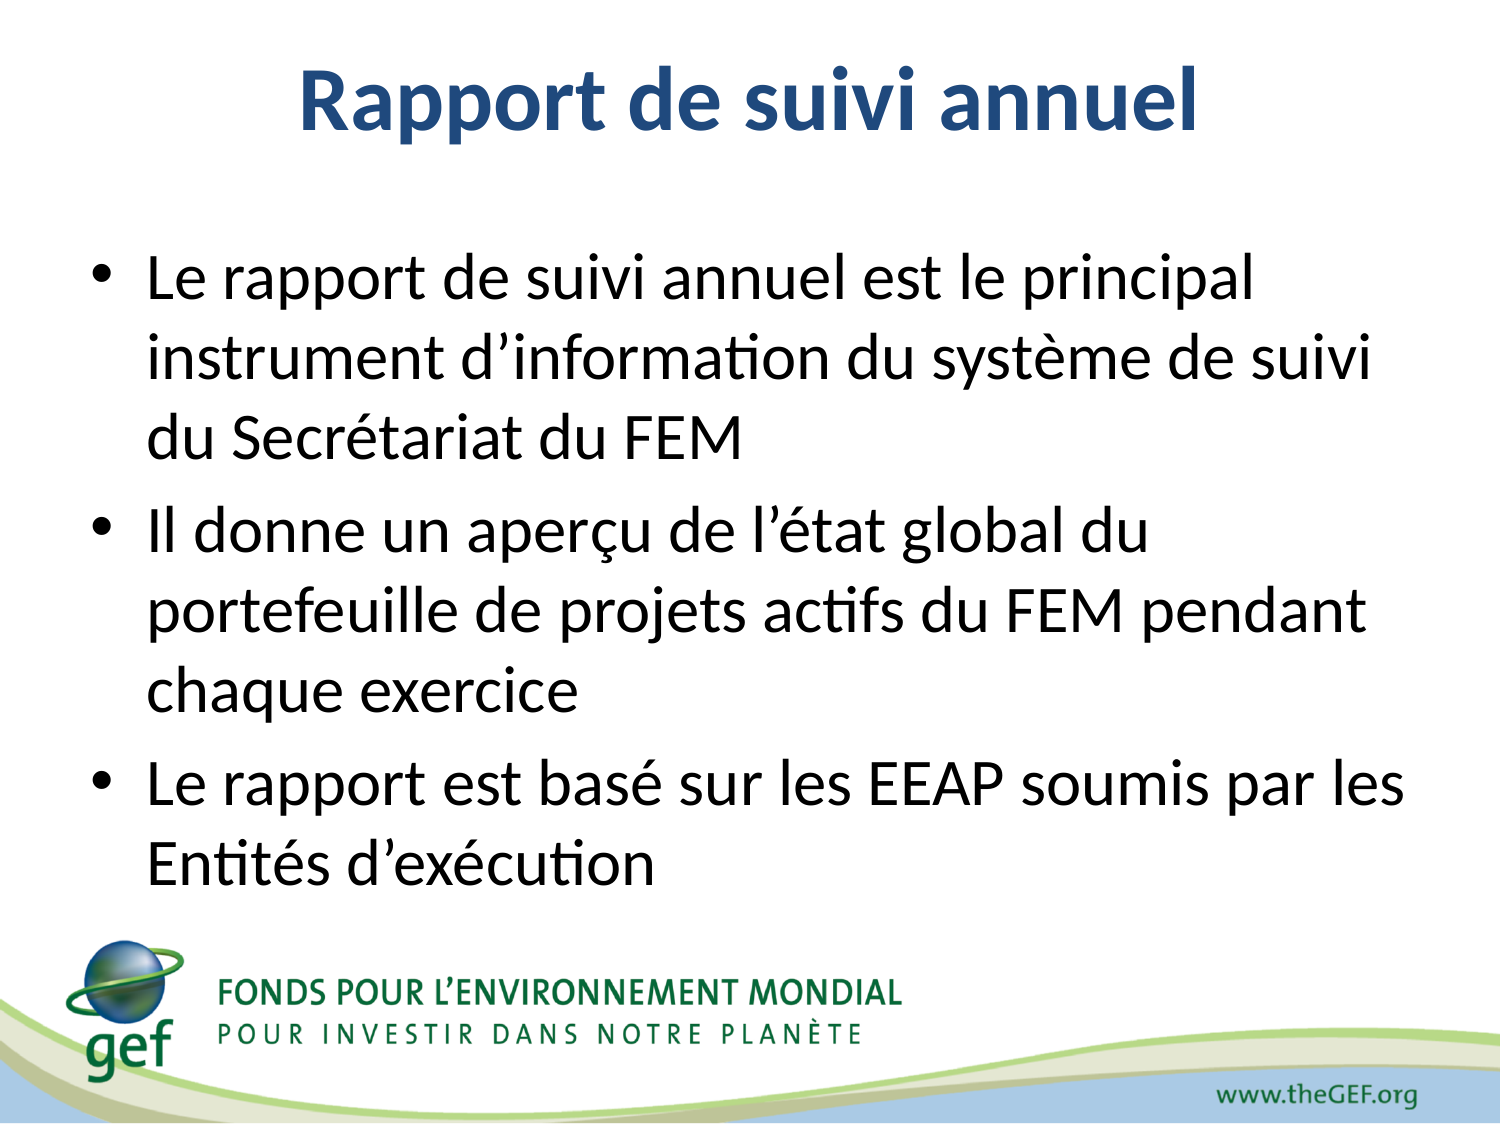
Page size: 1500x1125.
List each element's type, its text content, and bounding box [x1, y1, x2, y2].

list Le rapport de suivi annuel est le principal instrument d’information du système de suivi du Secrétariat du FEM Il donne un aperçu de l’état global du portefeuille de projets actifs du FEM pendant chaque exercice Le rapport est basé sur les EEAP soumis par les Entités d’exécution [74, 224, 1426, 938]
title Rapport de suivi annuel [74, 0, 1426, 188]
picture [0, 912, 1500, 1125]
